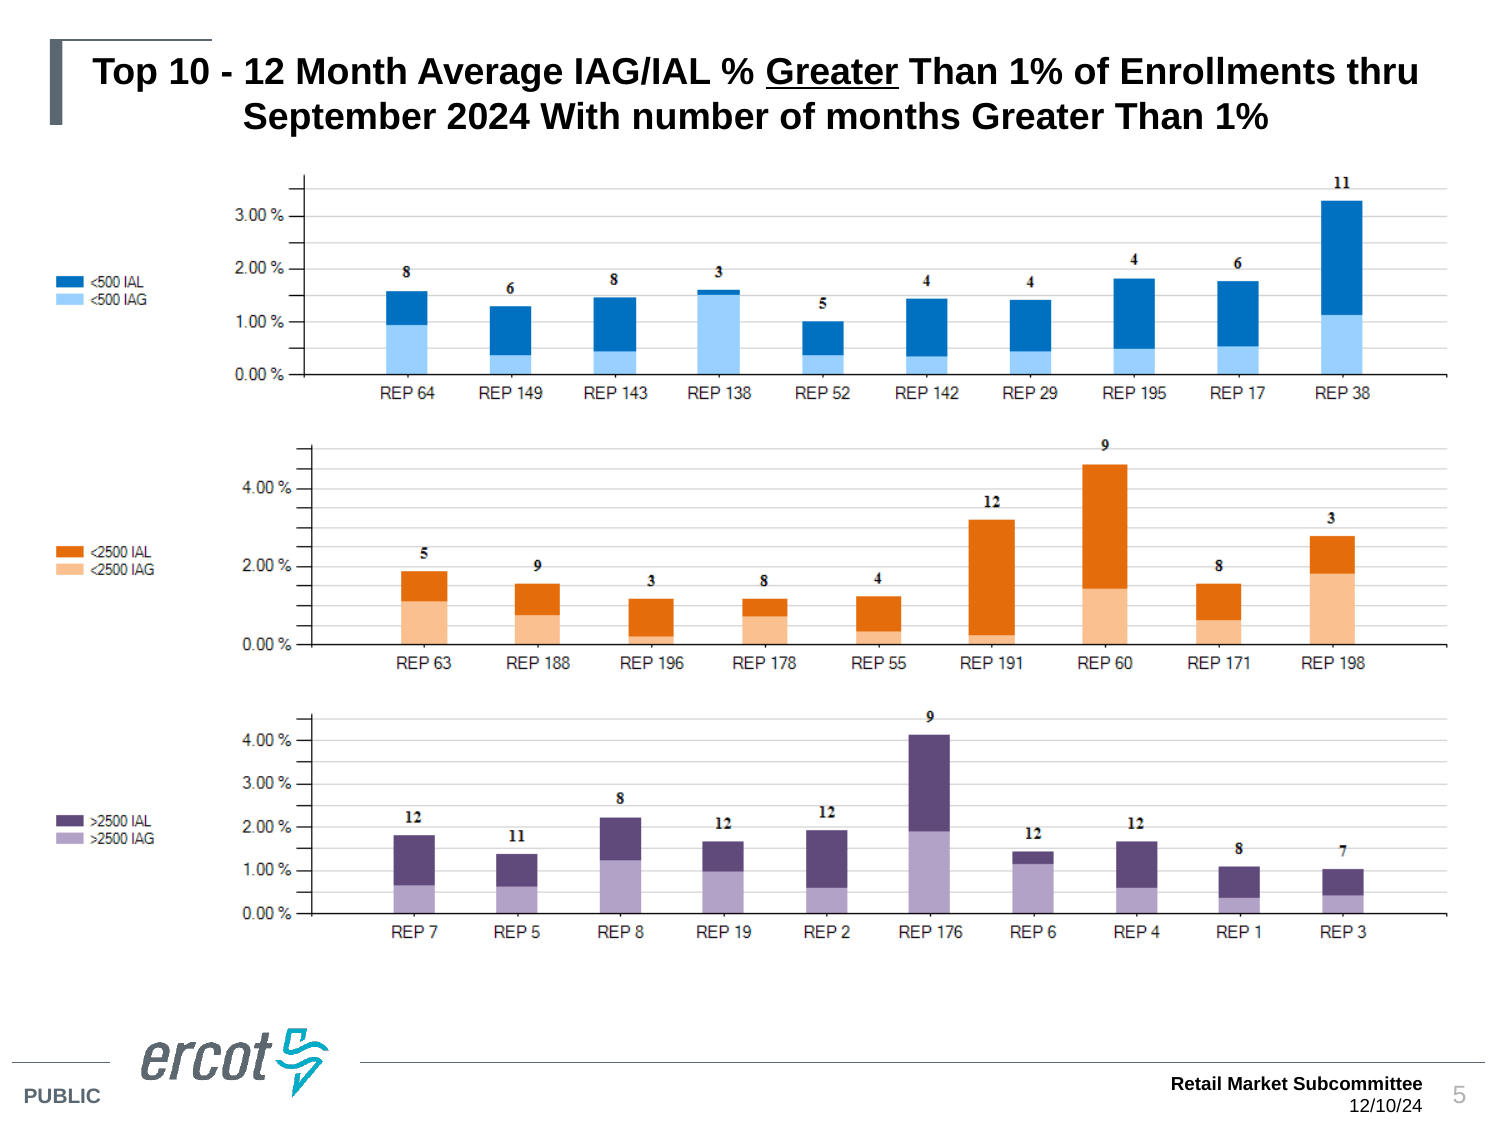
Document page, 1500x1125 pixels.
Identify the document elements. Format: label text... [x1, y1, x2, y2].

picture [0, 705, 1500, 957]
text_box Retail Market Subcommittee 12/10/24 [1124, 1064, 1438, 1125]
slide_number 5 [1438, 1076, 1475, 1112]
title Top 10 - 12 Month Average IAG/IAL % Greater Than 1% of Enrollments thru September 2024 With number of months Greater Than 1% [62, 39, 1450, 150]
picture [0, 437, 1500, 688]
picture [137, 1024, 332, 1100]
picture [0, 167, 1500, 419]
